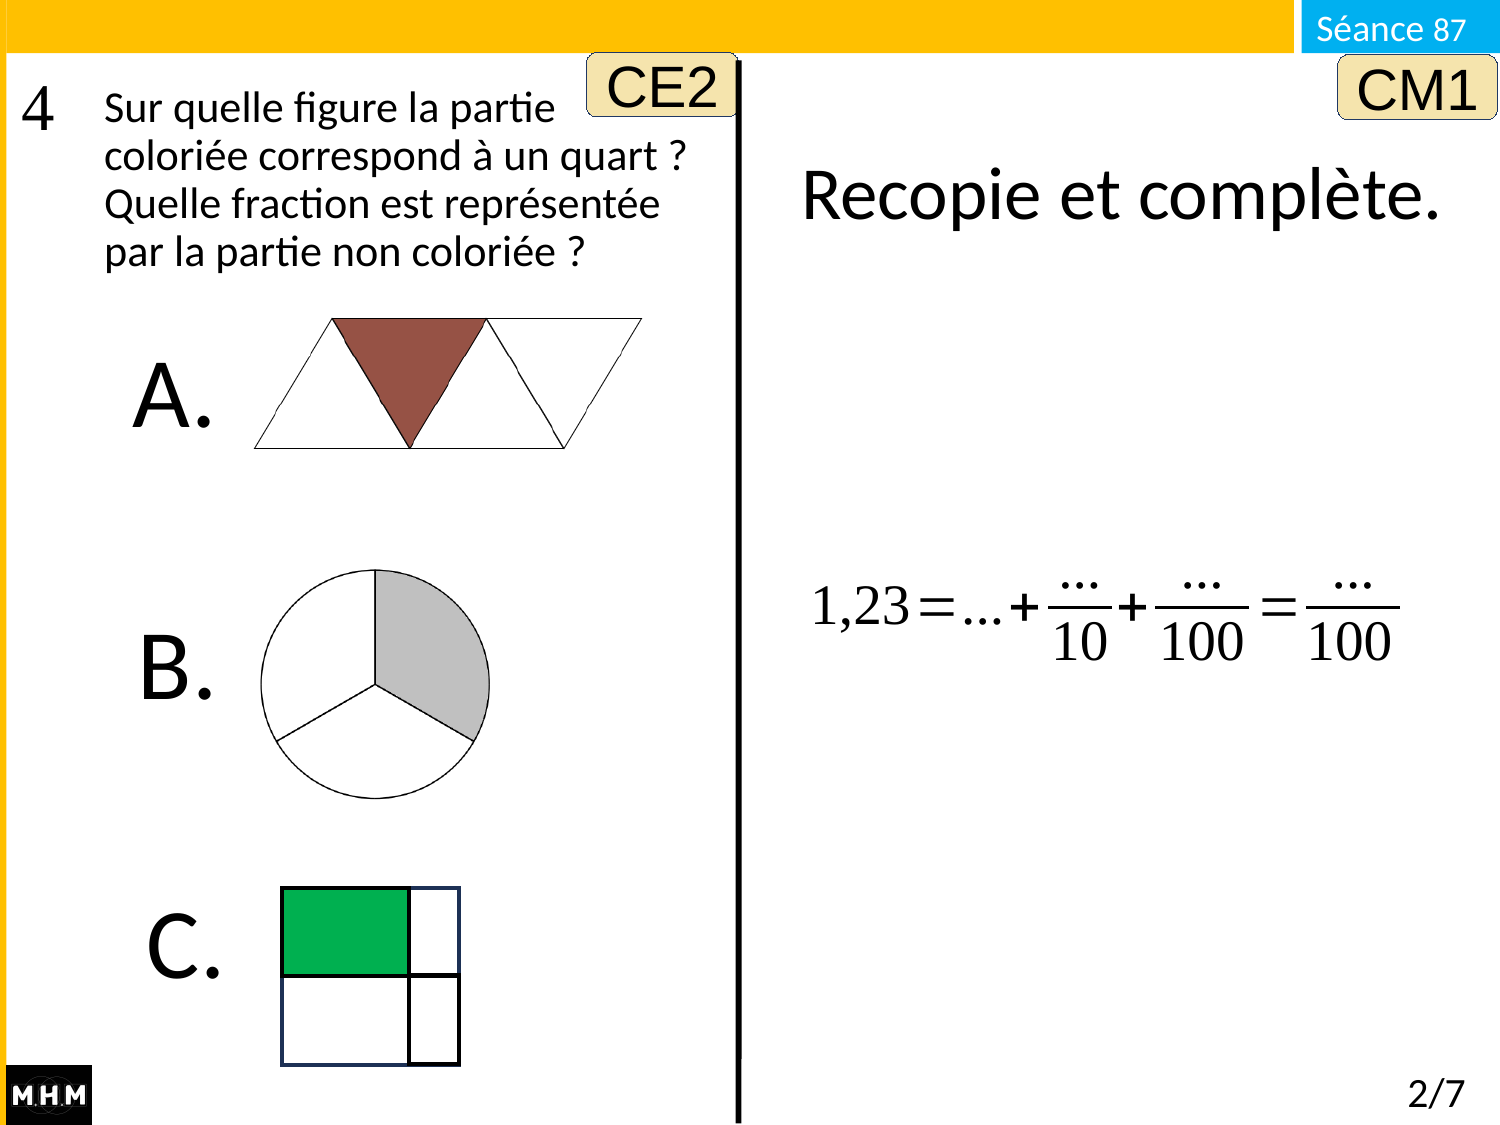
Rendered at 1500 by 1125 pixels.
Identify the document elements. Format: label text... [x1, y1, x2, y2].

text_box [411, 886, 461, 973]
list 2/7 [1373, 1064, 1500, 1125]
text_box Recopie et complète. [786, 130, 1466, 261]
text_box CM1 [1337, 54, 1498, 120]
text_box B. [123, 592, 244, 728]
title Sur quelle figure la partie coloriée correspond à un quart ? Quelle fraction est représentée par la partie non coloriée ? [89, 74, 718, 286]
text_box [407, 973, 461, 1066]
text_box CE2 [586, 52, 738, 117]
picture [6, 1065, 92, 1125]
text_box C. [132, 871, 282, 1006]
text_box [280, 886, 411, 978]
text_box [280, 978, 461, 1067]
picture [249, 569, 492, 801]
text_box A. [118, 319, 237, 455]
picture [241, 309, 656, 452]
